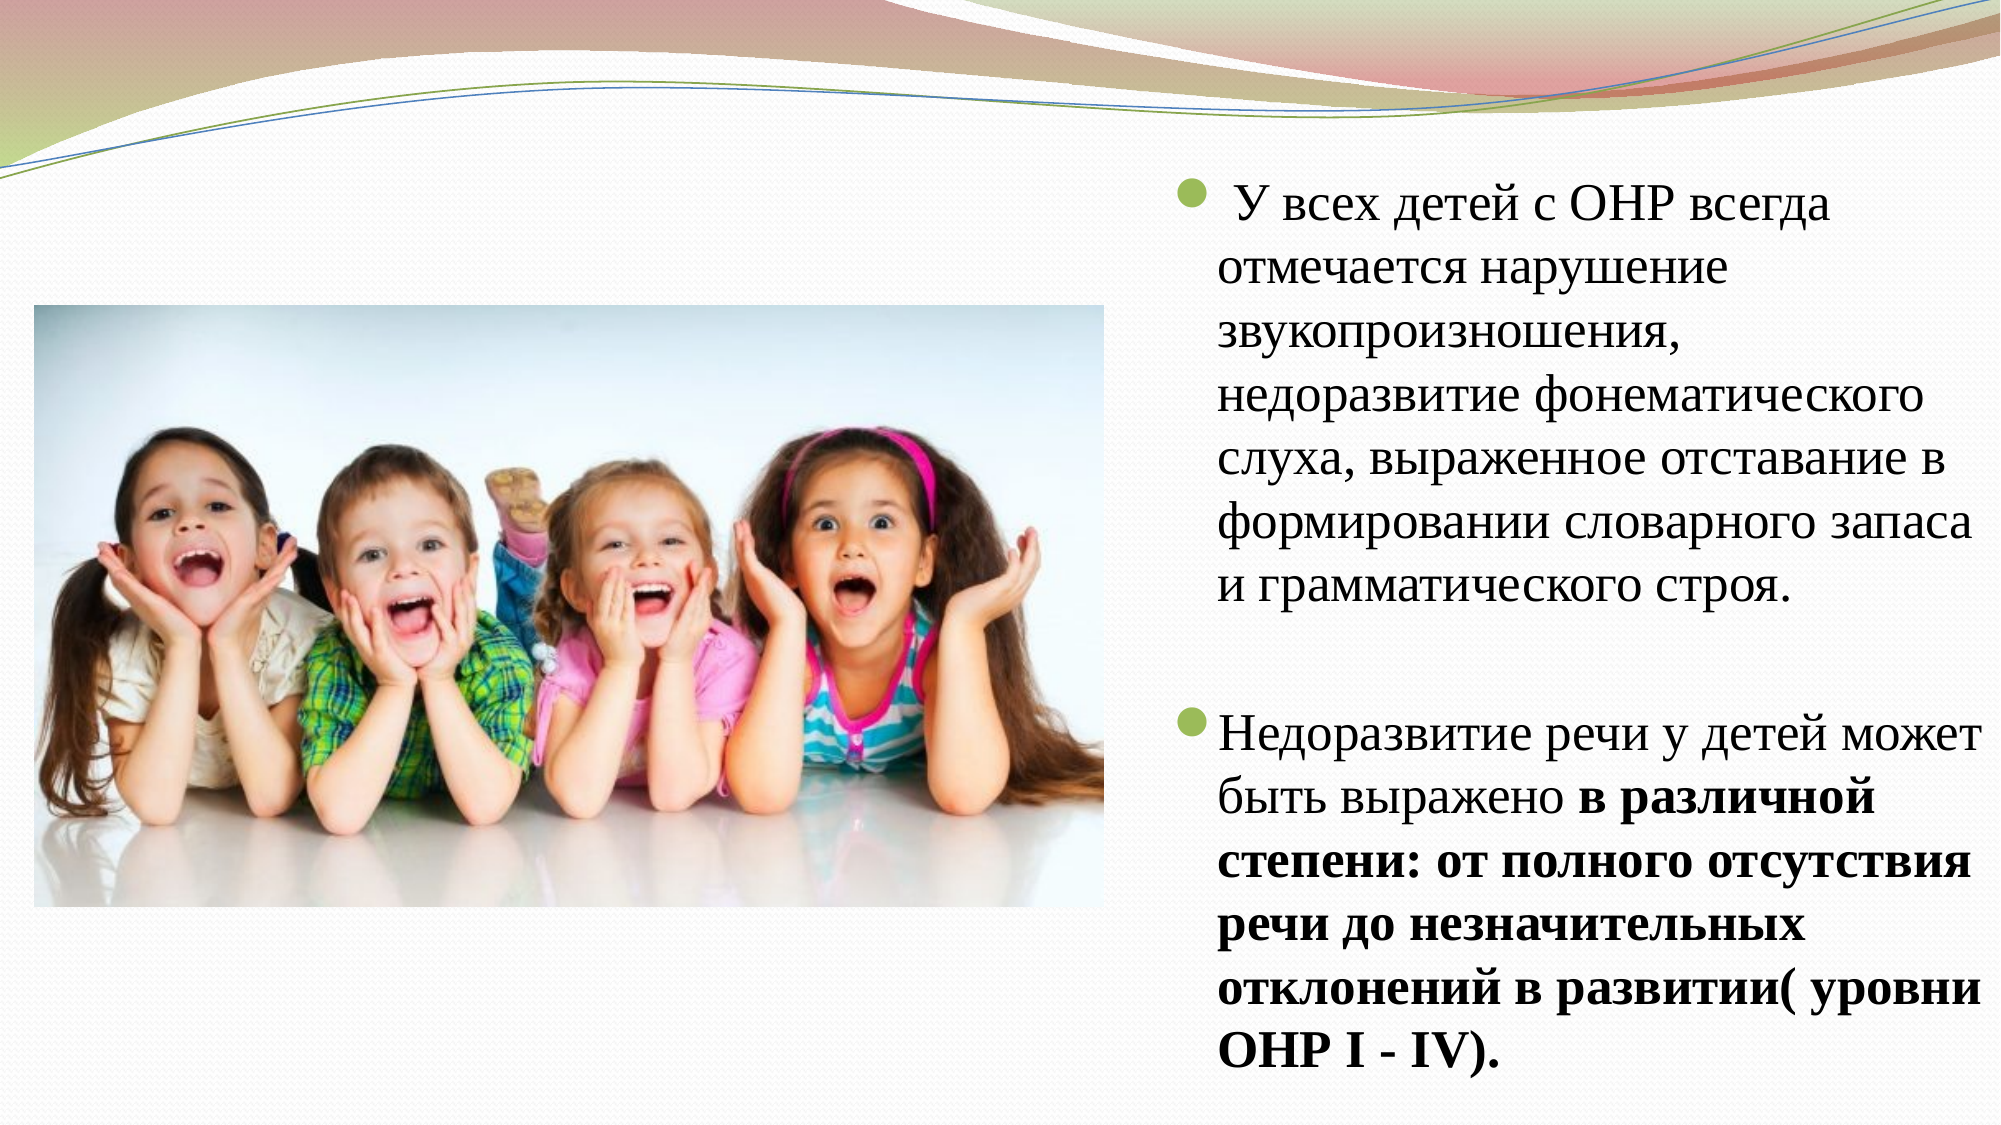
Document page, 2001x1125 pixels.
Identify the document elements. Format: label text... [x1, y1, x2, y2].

picture [34, 304, 1104, 908]
list У всех детей с ОНР всегда отмечается нарушение звукопроизношения, недоразвитие фонематического слуха, выраженное отставание в формировании словарного запаса и грамматического строя. Недоразвитие речи у детей может быть выражено в различной степени: от полного отсутствия речи до незначительных отклонений в развитии( уровни ОНР I - IV). [1158, 108, 2000, 1104]
